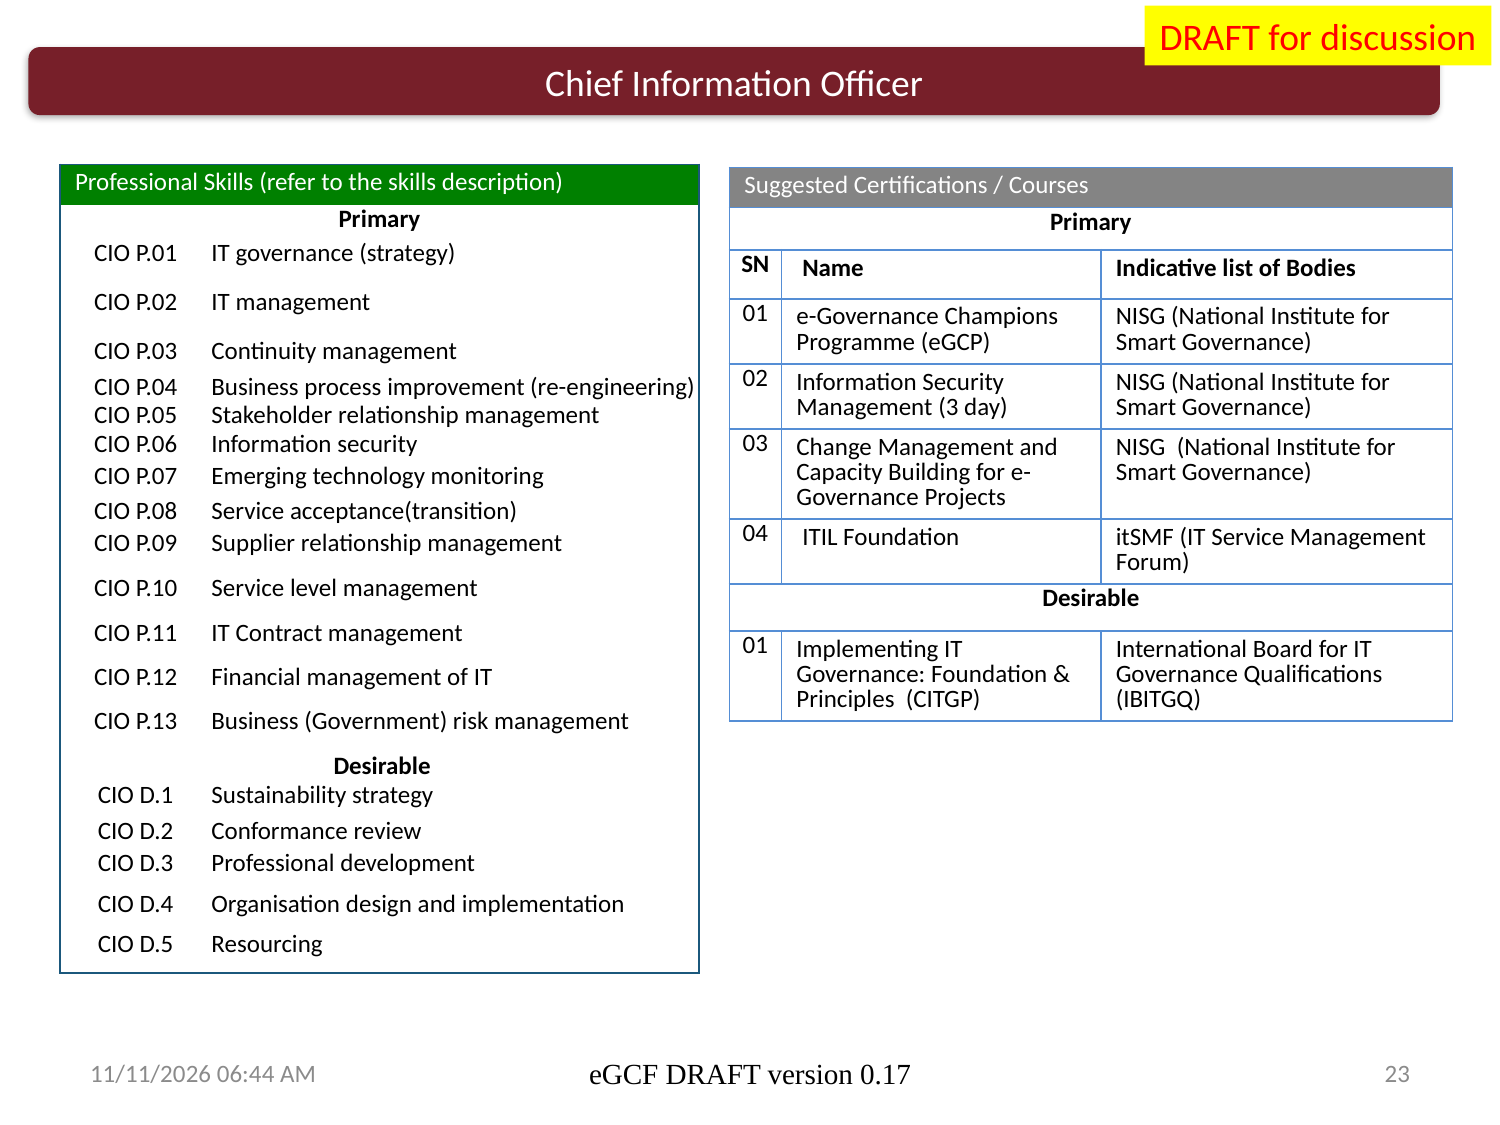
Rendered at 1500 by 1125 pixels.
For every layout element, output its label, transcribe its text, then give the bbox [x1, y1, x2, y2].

table_cell Indicative list of Bodies [1102, 251, 1452, 298]
table_cell Service acceptance(transition) [211, 497, 698, 529]
table_cell Primary [730, 208, 1452, 249]
table_cell Continuity management [211, 337, 698, 373]
footer eGCF DRAFT version 0.17 [512, 1042, 988, 1103]
table_cell Desirable [61, 752, 698, 781]
table_cell Implementing IT Governance: Foundation & Principles (CITGP) [782, 632, 1100, 720]
text_box DRAFT for discussion [1144, 5, 1492, 66]
table_cell CIO P.05 [61, 401, 211, 430]
table_header Professional Skills (refer to the skills description) [61, 165, 698, 205]
table_cell CIO D.1 [61, 781, 211, 817]
table_cell NISG (National Institute for Smart Governance) [1102, 365, 1452, 428]
table_cell Financial management of IT [211, 663, 698, 708]
table_cell CIO P.03 [61, 337, 211, 373]
table_cell CIO D.5 [61, 930, 211, 972]
table_cell Service level management [211, 574, 698, 618]
table_cell CIO D.2 [61, 817, 211, 849]
table_cell e-Governance Champions Programme (eGCP) [782, 300, 1100, 363]
table_cell CIO P.13 [61, 708, 211, 752]
table_cell Primary [61, 205, 698, 239]
text_box Chief Information Officer [27, 46, 1441, 116]
table_cell CIO P.04 [61, 373, 211, 401]
table_cell CIO D.4 [61, 890, 211, 930]
table_cell CIO P.10 [61, 574, 211, 618]
table_cell Organisation design and implementation [211, 890, 698, 930]
table_cell Information security [211, 430, 698, 462]
table_cell IT Contract management [211, 618, 698, 663]
table_cell Change Management and Capacity Building for e-Governance Projects [782, 430, 1100, 518]
table_cell Name [782, 251, 1100, 298]
table_cell itSMF (IT Service Management Forum) [1102, 520, 1452, 583]
table_cell Stakeholder relationship management [211, 401, 698, 430]
slide_number 23 [1074, 1042, 1425, 1103]
table_cell 03 [730, 430, 781, 518]
table_cell Desirable [730, 585, 1452, 630]
table_cell NISG (National Institute for Smart Governance) [1102, 300, 1452, 363]
table_cell ITIL Foundation [782, 520, 1100, 583]
table_cell Business (Government) risk management [211, 708, 698, 752]
table_cell Resourcing [211, 930, 698, 972]
table_cell Business process improvement (re-engineering) [211, 373, 698, 401]
table_cell CIO P.02 [61, 288, 211, 337]
table_cell Conformance review [211, 817, 698, 849]
table_cell NISG (National Institute for Smart Governance) [1102, 430, 1452, 518]
table_cell 04 [730, 520, 781, 583]
table_cell CIO P.12 [61, 663, 211, 708]
table_cell IT governance (strategy) [211, 239, 698, 288]
table_cell 01 [730, 632, 781, 720]
table_cell Professional development [211, 849, 698, 890]
table_cell Emerging technology monitoring [211, 462, 698, 497]
table_cell CIO P.09 [61, 529, 211, 574]
table_cell 01 [730, 300, 781, 363]
table_cell Sustainability strategy [211, 781, 698, 817]
table_cell CIO P.06 [61, 430, 211, 462]
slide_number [75, 1042, 425, 1103]
table_cell CIO P.07 [61, 462, 211, 497]
table_cell 02 [730, 365, 781, 428]
table_cell International Board for IT Governance Qualifications (IBITGQ) [1102, 632, 1452, 720]
table_cell IT management [211, 288, 698, 337]
table_cell CIO P.11 [61, 618, 211, 663]
table_cell Information Security Management (3 day) [782, 365, 1100, 428]
table_cell CIO P.08 [61, 497, 211, 529]
table_cell SN [730, 251, 781, 298]
table_cell Supplier relationship management [211, 529, 698, 574]
table_cell CIO P.01 [61, 239, 211, 288]
table_cell CIO D.3 [61, 849, 211, 890]
table_header Suggested Certifications / Courses [730, 168, 1452, 207]
